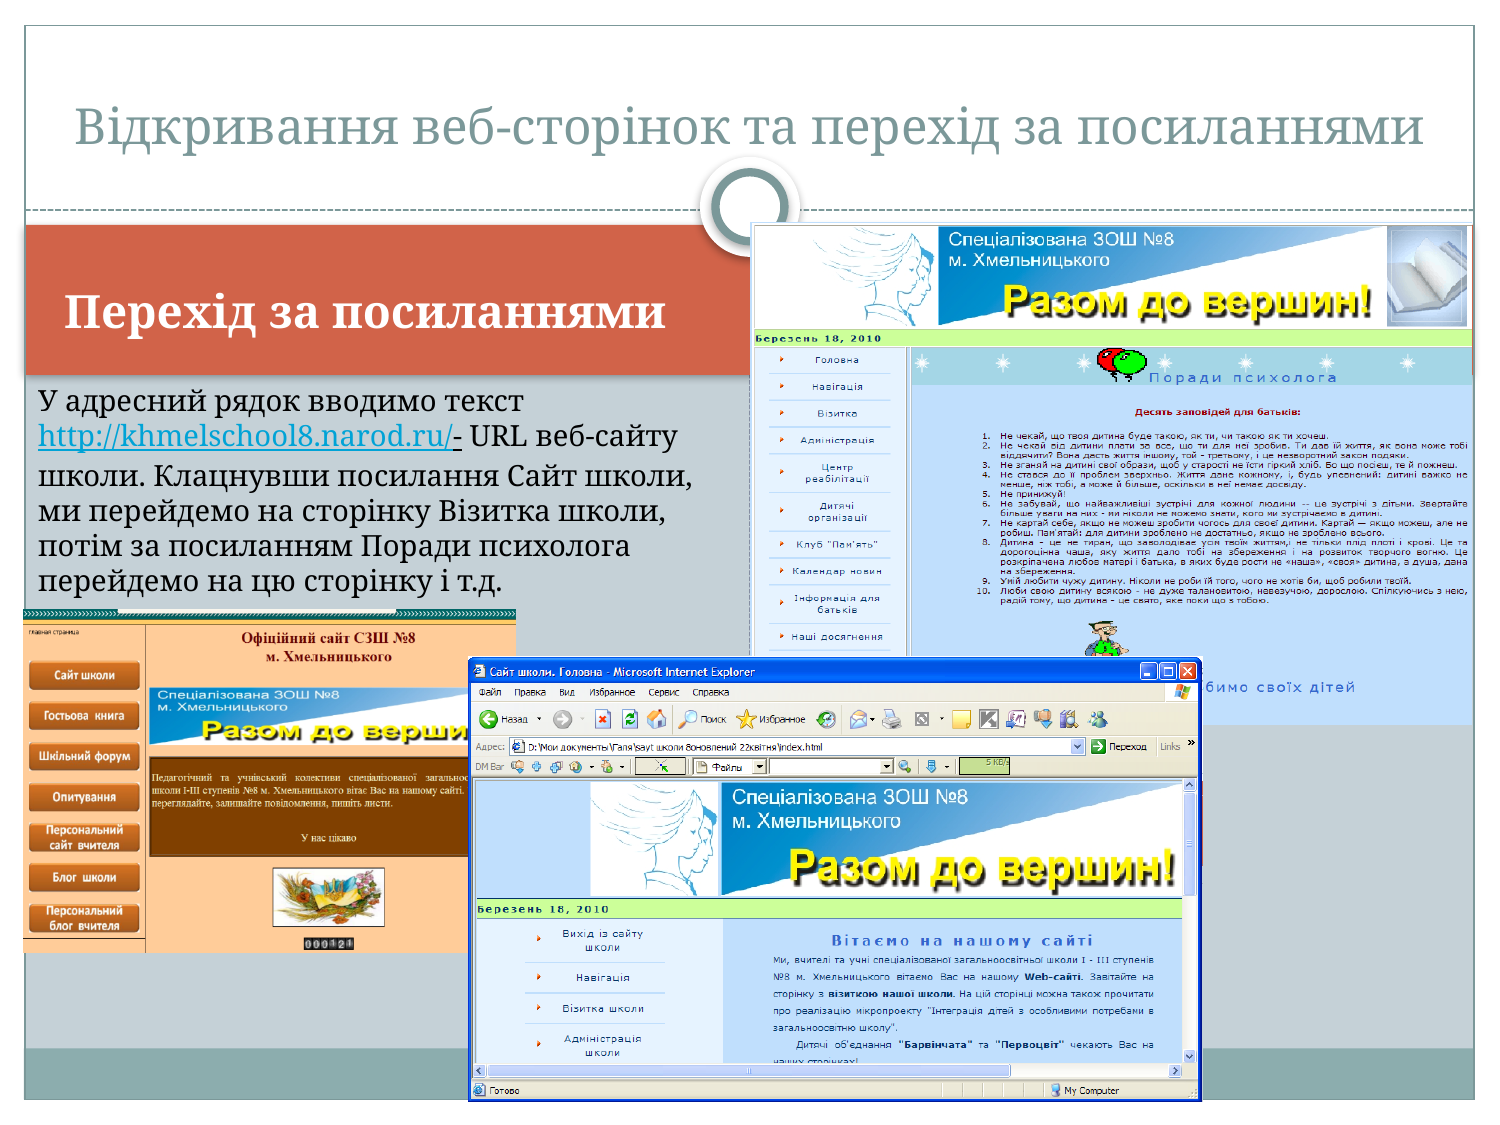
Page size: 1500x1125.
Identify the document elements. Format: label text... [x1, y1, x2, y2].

text_box У адресний рядок вводимо текст http://khmelschool8.narod.ru/- URL веб-сайту школи. Клацнувши посилання Сайт школи, ми перейдемо на сторінку Візитка школи, потім за посиланням Поради психолога перейдемо на цю сторінку і т.д. [23, 375, 742, 605]
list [749, 222, 1472, 725]
title Відкривання веб-сторінок та перехід за посиланнями [49, 37, 1450, 162]
picture [23, 609, 516, 954]
list Перехід за посиланнями [48, 249, 714, 371]
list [468, 656, 1203, 1102]
